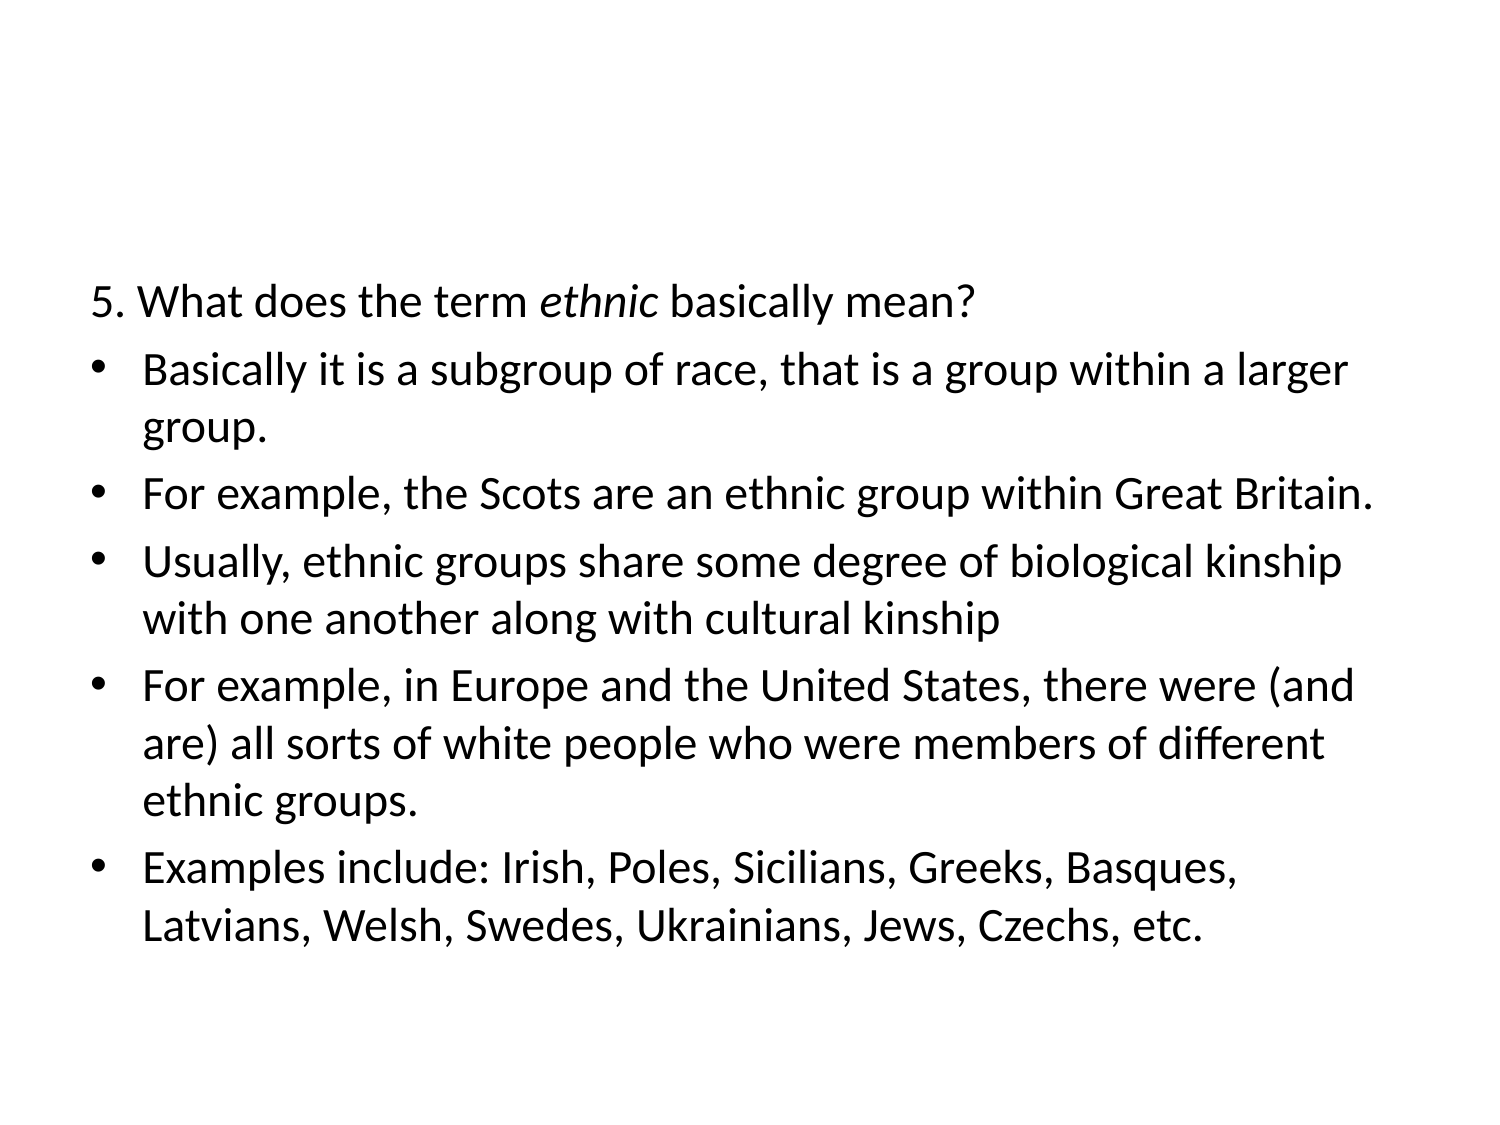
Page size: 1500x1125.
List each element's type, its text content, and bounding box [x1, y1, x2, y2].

list 5. What does the term ethnic basically mean? Basically it is a subgroup of race, that is a group within a larger group. For example, the Scots are an ethnic group within Great Britain. Usually, ethnic groups share some degree of biological kinship with one another along with cultural kinship For example, in Europe and the United States, there were (and are) all sorts of white people who were members of different ethnic groups. Examples include: Irish, Poles, Sicilians, Greeks, Basques, Latvians, Welsh, Swedes, Ukrainians, Jews, Czechs, etc. [75, 262, 1425, 1005]
